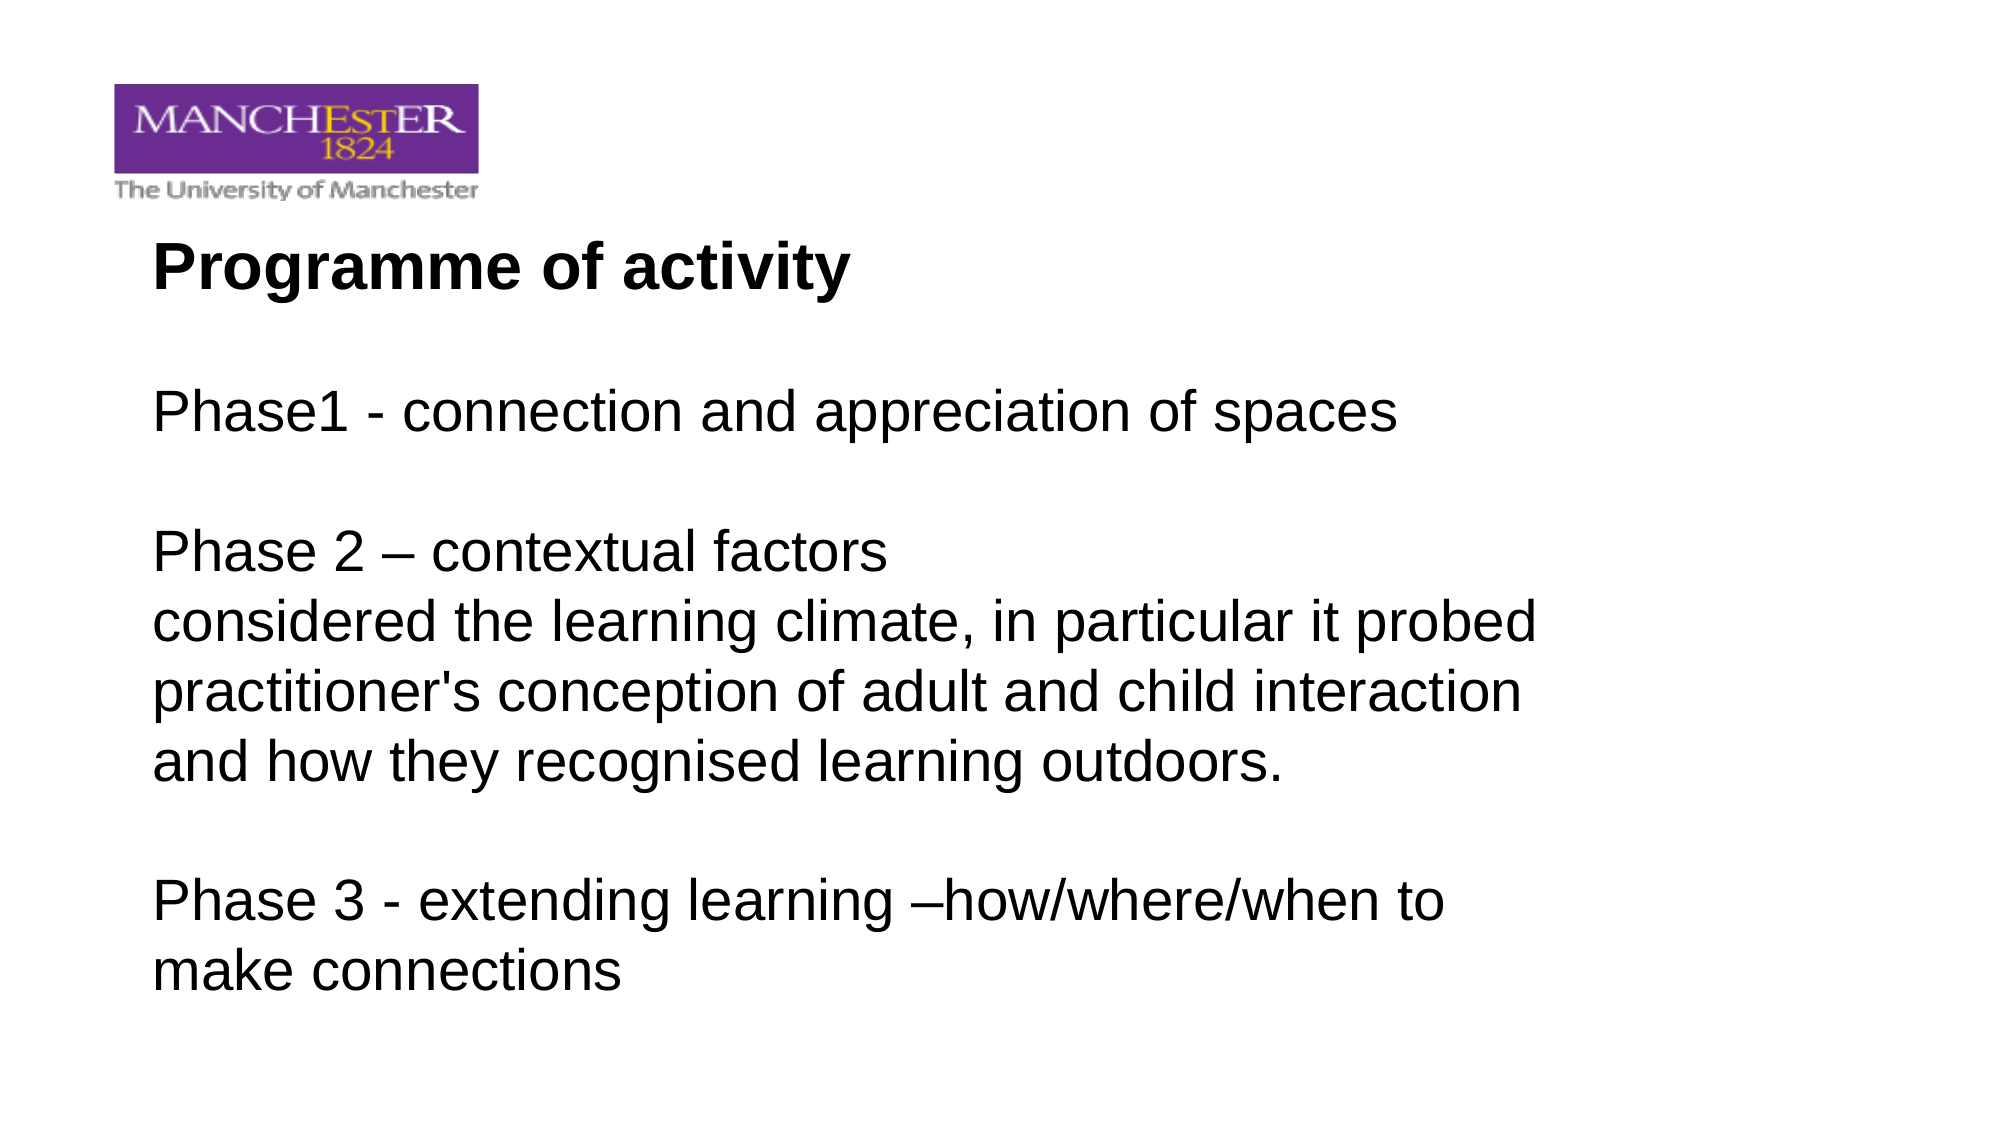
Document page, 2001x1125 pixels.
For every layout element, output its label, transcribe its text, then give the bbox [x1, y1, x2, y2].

text_box Programme of activity Phase1 - connection and appreciation of spaces Phase 2 – contextual factors considered the learning climate, in particular it probed practitioner's conception of adult and child interaction and how they recognised learning outdoors. Phase 3 - extending learning –how/where/when to make connections [137, 215, 1622, 1010]
